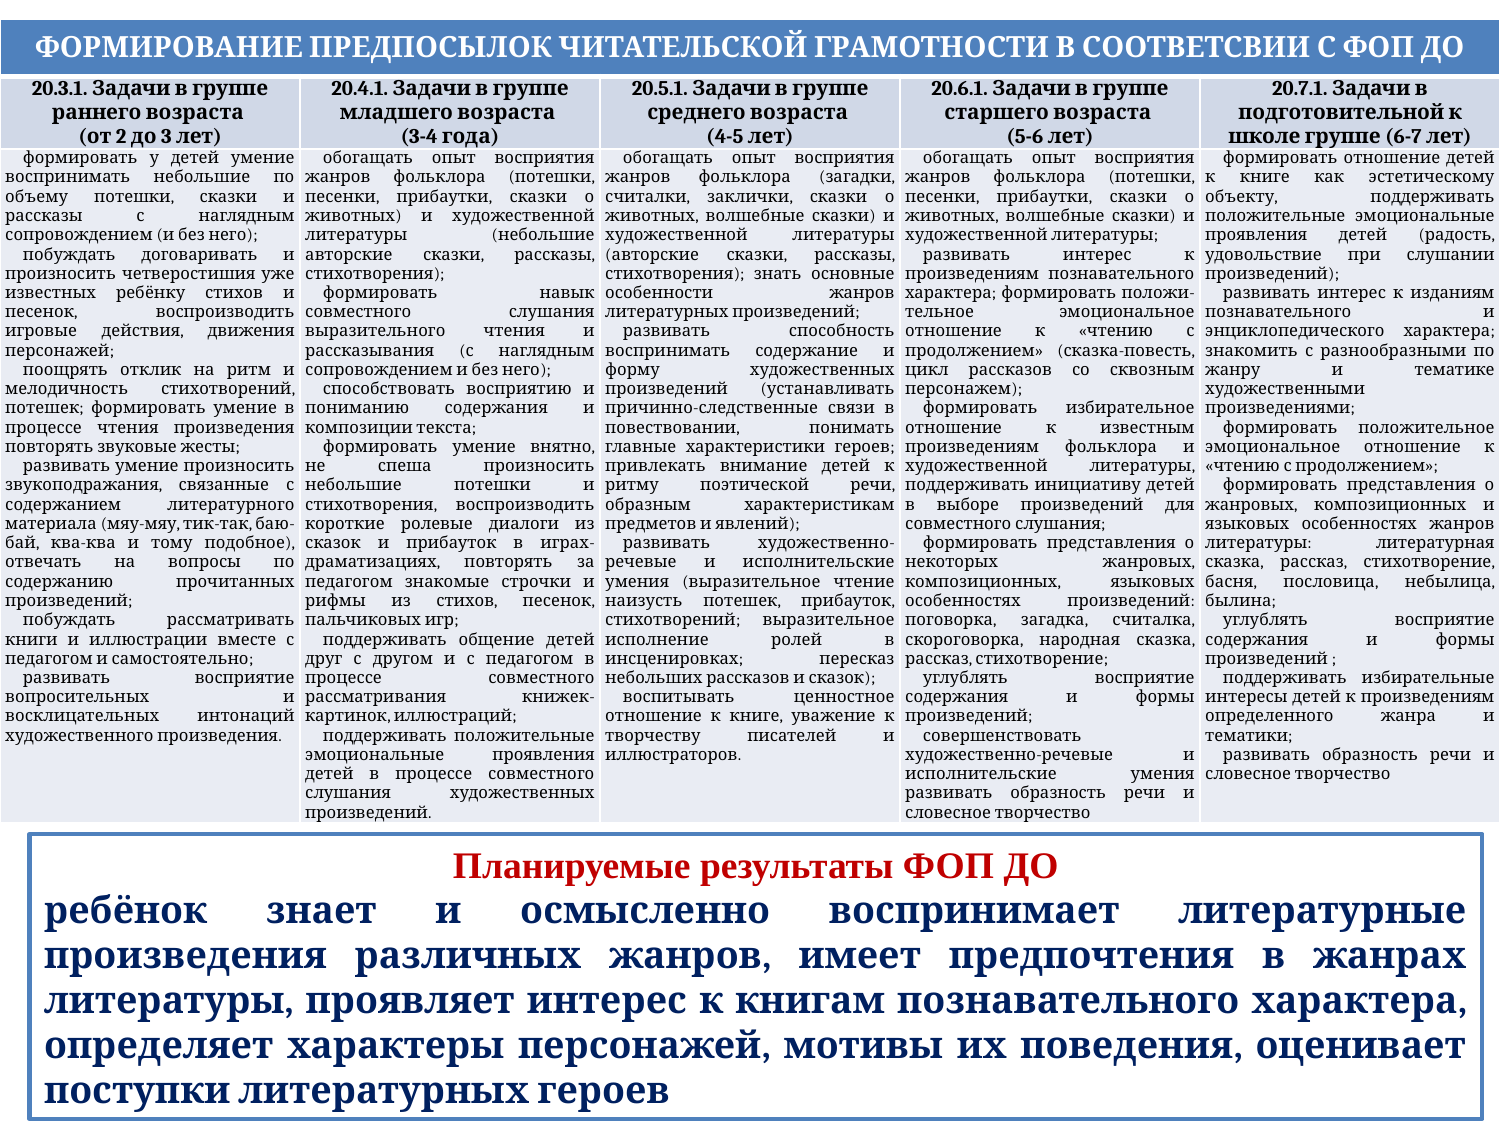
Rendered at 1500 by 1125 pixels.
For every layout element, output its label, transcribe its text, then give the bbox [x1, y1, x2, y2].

table_cell обогащать опыт восприятия жанров фольклора (потешки, песенки, прибаутки, сказки о животных) и художественной литературы (небольшие авторские сказки, рассказы, стихотворения); формировать навык совместного слушания выразительного чтения и рассказывания (с наглядным сопровождением и без него); способствовать восприятию и пониманию содержания и композиции текста; формировать умение внятно, не спеша произносить небольшие потешки и стихотворения, воспроизводить короткие ролевые диалоги из сказок и прибауток в играх-драматизациях, повторять за педагогом знакомые строчки и рифмы из стихов, песенок, пальчиковых игр; поддерживать общение детей друг с другом и с педагогом в процессе совместного рассматривания книжек-картинок, иллюстраций; поддерживать положительные эмоциональные проявления детей в процессе совместного слушания художественных произведений. [301, 150, 599, 822]
table_cell обогащать опыт восприятия жанров фольклора (потешки, песенки, прибаутки, сказки о животных, волшебные сказки) и художественной литературы; развивать интерес к произведениям познавательного характера; формировать положи-тельное эмоциональное отношение к «чтению с продолжением» (сказка-повесть, цикл рассказов со сквозным персонажем); формировать избирательное отношение к известным произведениям фольклора и художественной литературы, поддерживать инициативу детей в выборе произведений для совместного слушания; формировать представления о некоторых жанровых, композиционных, языковых особенностях произведений: поговорка, загадка, считалка, скороговорка, народная сказка, рассказ, стихотворение; углублять восприятие содержания и формы произведений; совершенствовать художественно-речевые и исполнительские умения развивать образность речи и словесное творчество [901, 150, 1199, 822]
table_cell формировать у детей умение воспринимать небольшие по объему потешки, сказки и рассказы с наглядным сопровождением (и без него); побуждать договаривать и произносить четверостишия уже известных ребёнку стихов и песенок, воспроизводить игровые действия, движения персонажей; поощрять отклик на ритм и мелодичность стихотворений, потешек; формировать умение в процессе чтения произведения повторять звуковые жесты; развивать умение произносить звукоподражания, связанные с содержанием литературного материала (мяу-мяу, тик-так, баю-бай, ква-ква и тому подобное), отвечать на вопросы по содержанию прочитанных произведений; побуждать рассматривать книги и иллюстрации вместе с педагогом и самостоятельно; развивать восприятие вопросительных и восклицательных интонаций художественного произведения. [1, 150, 299, 822]
table_cell 20.3.1. Задачи в группе раннего возраста (от 2 до 3 лет) [1, 79, 299, 148]
table_cell 20.4.1. Задачи в группе младшего возраста (3-4 года) [301, 79, 599, 148]
table_header ФОРМИРОВАНИЕ ПРЕДПОСЫЛОК ЧИТАТЕЛЬСКОЙ ГРАМОТНОСТИ В СООТВЕТСВИИ С ФОП ДО [1, 20, 1499, 74]
text_box Планируемые результаты ФОП ДО ребёнок знает и осмысленно воспринимает литературные произведения различных жанров, имеет предпочтения в жанрах литературы, проявляет интерес к книгам познавательного характера, определяет характеры персонажей, мотивы их поведения, оценивает поступки литературных героев [27, 832, 1484, 1121]
table_cell 20.7.1. Задачи в подготовительной к школе группе (6-7 лет) [1201, 79, 1499, 148]
table_cell обогащать опыт восприятия жанров фольклора (загадки, считалки, заклички, сказки о животных, волшебные сказки) и художественной литературы (авторские сказки, рассказы, стихотворения); знать основные особенности жанров литературных произведений; развивать способность воспринимать содержание и форму художественных произведений (устанавливать причинно-следственные связи в повествовании, понимать главные характеристики героев; привлекать внимание детей к ритму поэтической речи, образным характеристикам предметов и явлений); развивать художественно-речевые и исполнительские умения (выразительное чтение наизусть потешек, прибауток, стихотворений; выразительное исполнение ролей в инсценировках; пересказ небольших рассказов и сказок); воспитывать ценностное отношение к книге, уважение к творчеству писателей и иллюстраторов. [601, 150, 899, 822]
table_cell формировать отношение детей к книге как эстетическому объекту, поддерживать положительные эмоциональные проявления детей (радость, удовольствие при слушании произведений); развивать интерес к изданиям познавательного и энциклопедического характера; знакомить с разнообразными по жанру и тематике художественными произведениями; формировать положительное эмоциональное отношение к «чтению с продолжением»; формировать представления о жанровых, композиционных и языковых особенностях жанров литературы: литературная сказка, рассказ, стихотворение, басня, пословица, небылица, былина; углублять восприятие содержания и формы произведений ; поддерживать избирательные интересы детей к произведениям определенного жанра и тематики; развивать образность речи и словесное творчество [1201, 150, 1499, 822]
table_cell 20.6.1. Задачи в группе старшего возраста (5-6 лет) [901, 79, 1199, 148]
table_cell 20.5.1. Задачи в группе среднего возраста (4-5 лет) [601, 79, 899, 148]
